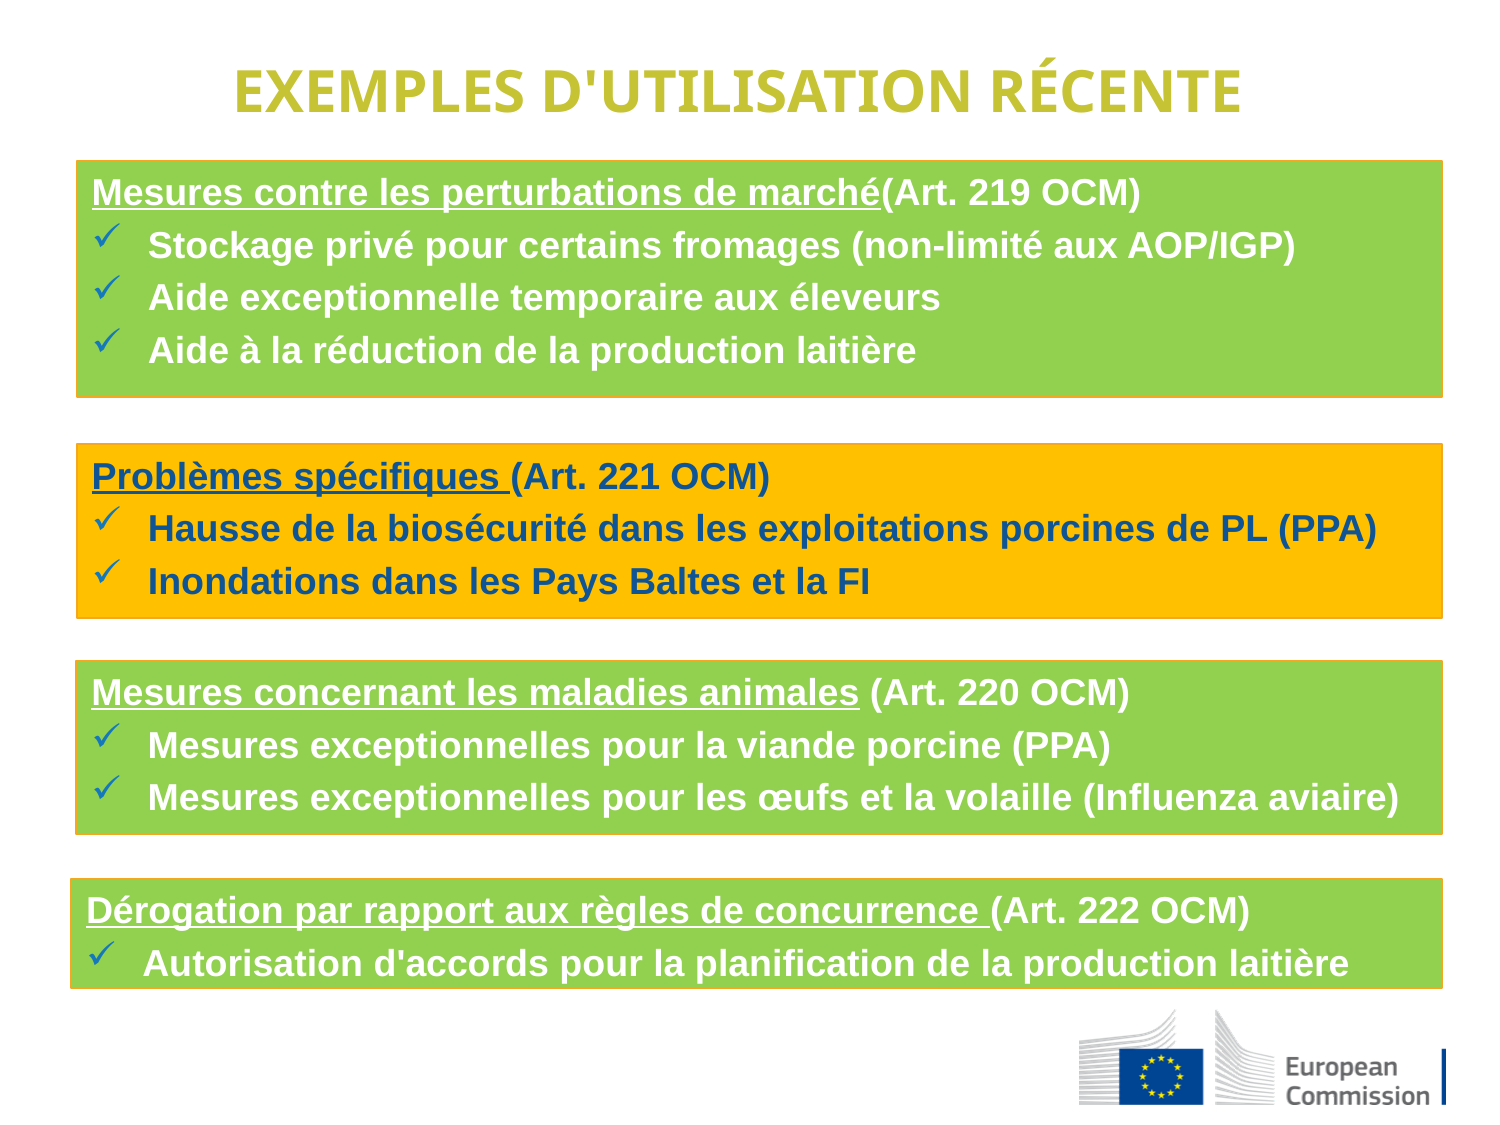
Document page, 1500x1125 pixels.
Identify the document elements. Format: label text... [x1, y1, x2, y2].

text_box Dérogation par rapport aux règles de concurrence (Art. 222 OCM) Autorisation d'accords pour la planification de la production laitière [70, 878, 1443, 989]
text_box Problèmes spécifiques (Art. 221 OCM) Hausse de la biosécurité dans les exploitations porcines de PL (PPA) Inondations dans les Pays Baltes et la FI [76, 443, 1443, 619]
text_box Exemples d'Utilisation récente [53, 54, 1423, 126]
text_box Mesures concernant les maladies animales (Art. 220 OCM) Mesures exceptionnelles pour la viande porcine (PPA) Mesures exceptionnelles pour les œufs et la volaille (Influenza aviaire) [75, 660, 1443, 835]
picture [1078, 1008, 1447, 1106]
text_box Mesures contre les perturbations de marché(Art. 219 OCM) Stockage privé pour certains fromages (non-limité aux AOP/IGP) Aide exceptionnelle temporaire aux éleveurs Aide à la réduction de la production laitière [76, 160, 1443, 398]
